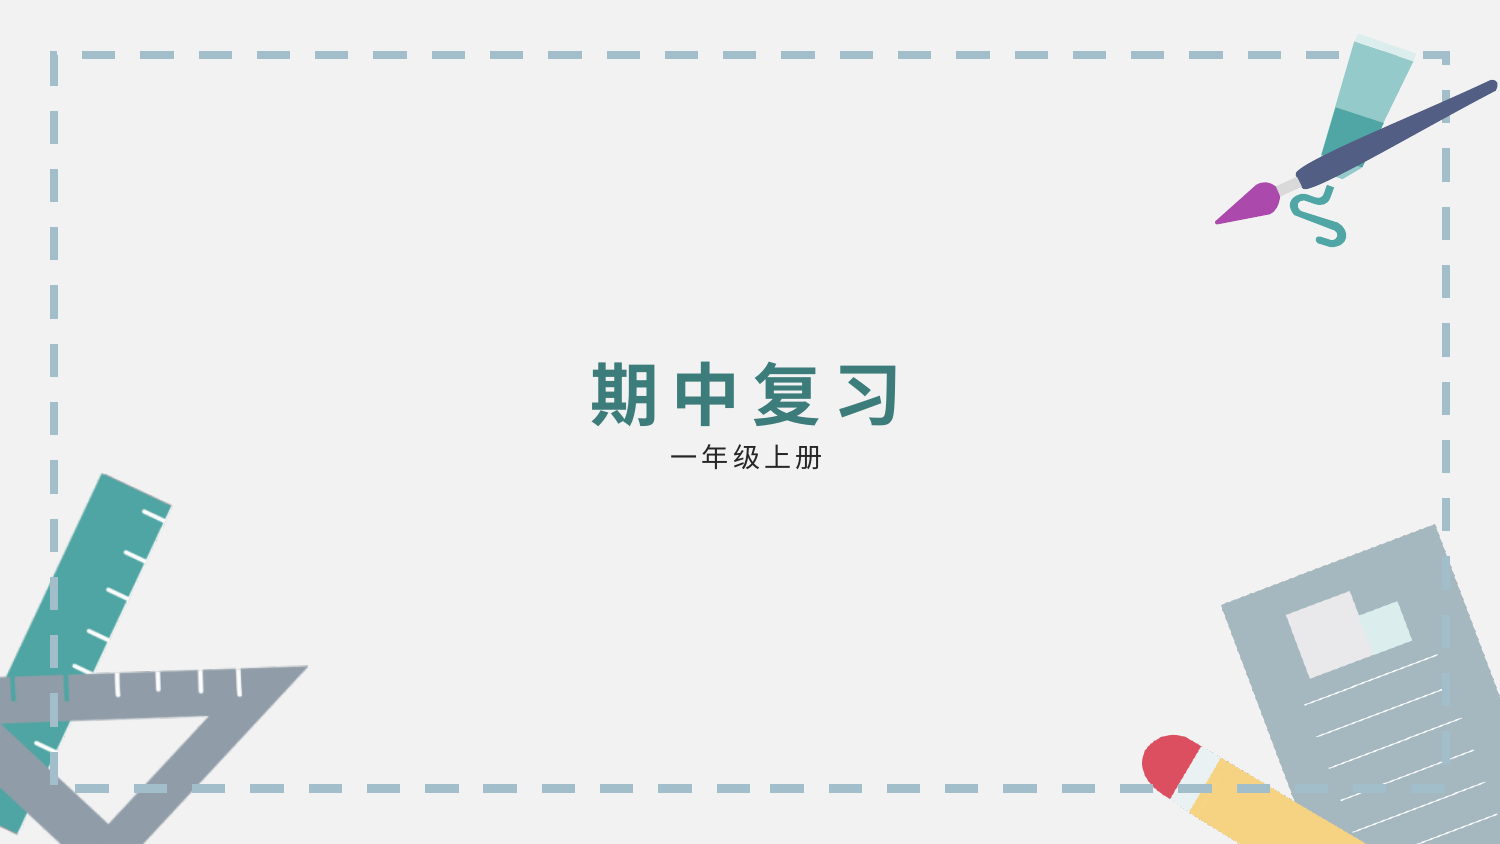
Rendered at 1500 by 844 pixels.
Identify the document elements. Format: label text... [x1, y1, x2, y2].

picture [1141, 523, 1500, 844]
text_box 一年级上册 [281, 440, 1212, 587]
picture [0, 458, 308, 844]
text_box 期中复习 [281, 263, 1212, 435]
